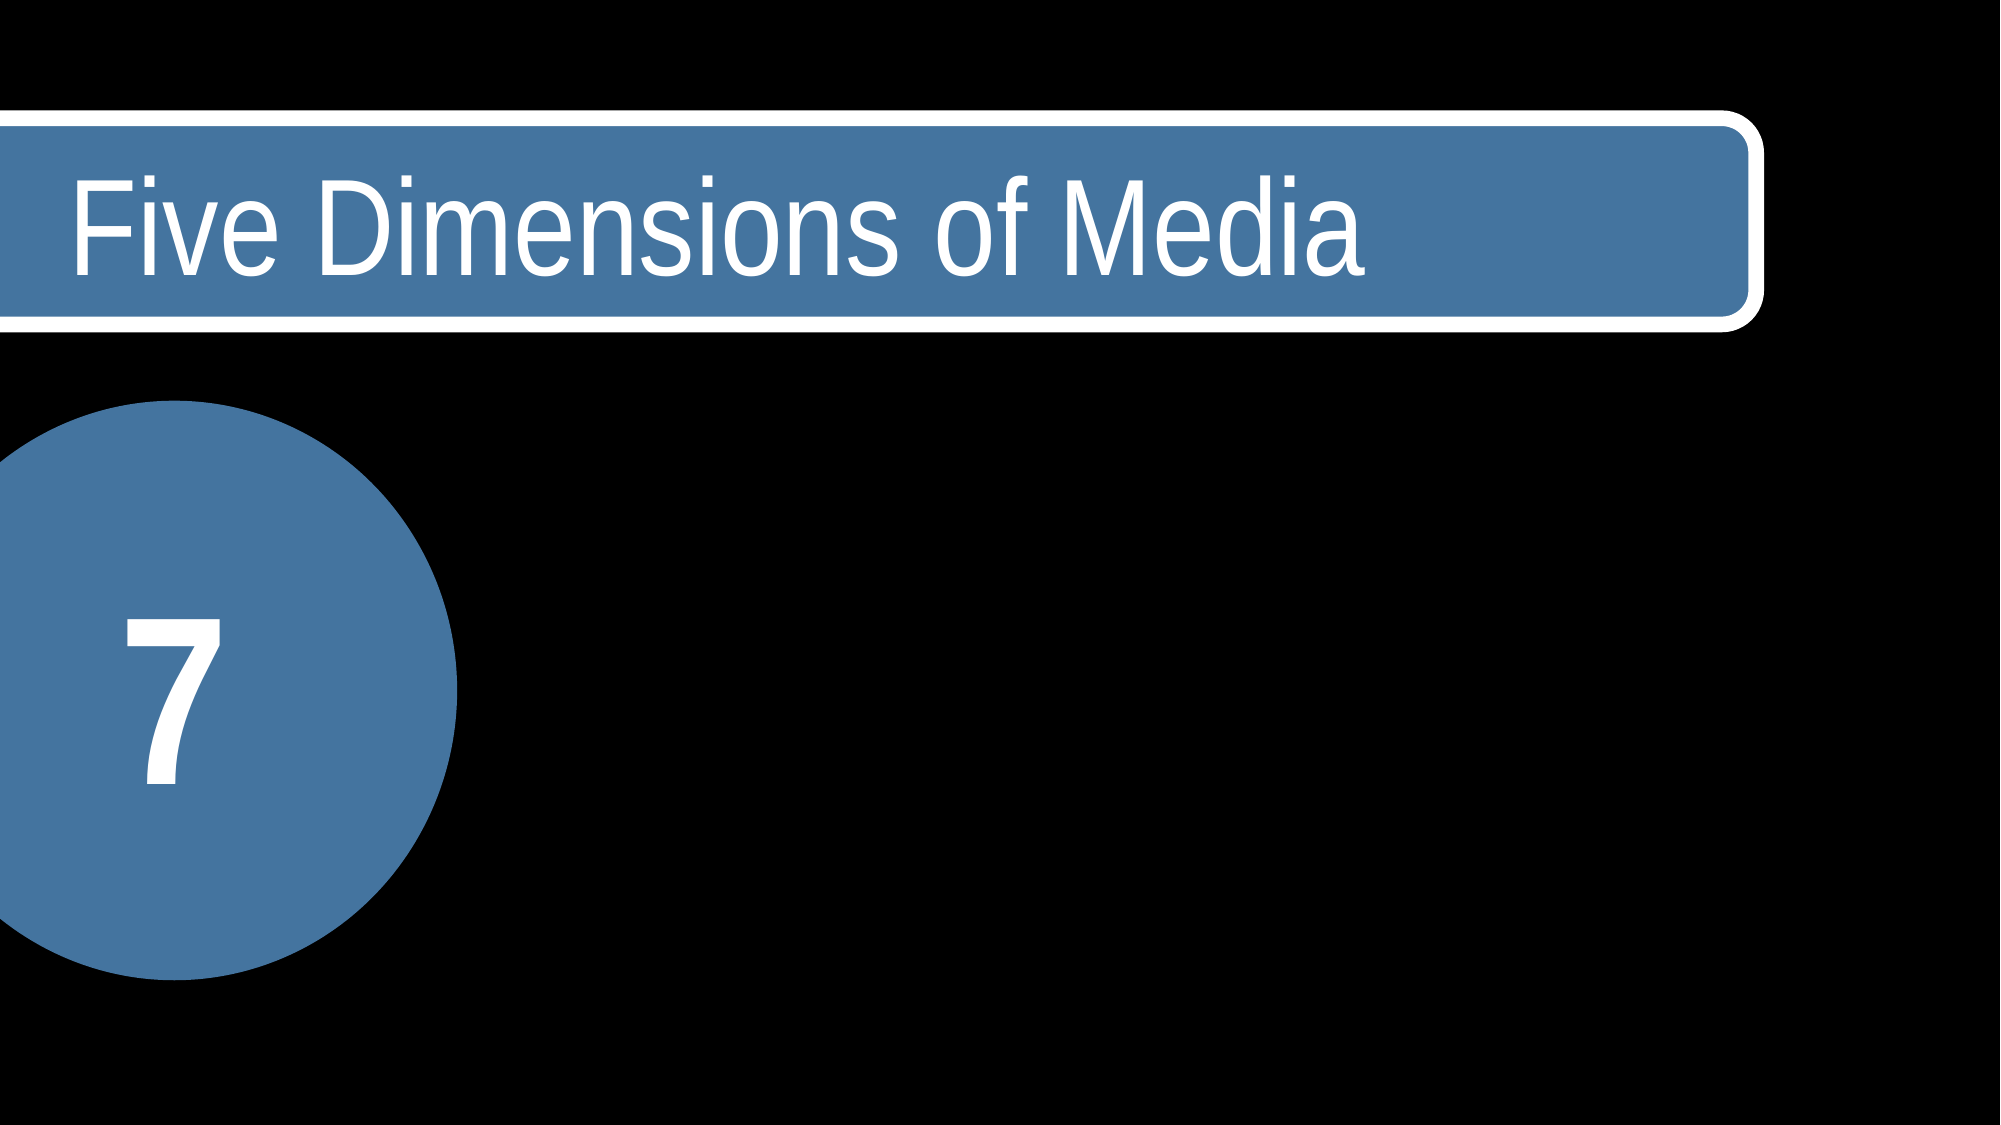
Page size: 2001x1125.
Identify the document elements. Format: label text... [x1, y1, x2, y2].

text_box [0, 400, 458, 981]
text_box Five Dimensions of Media [54, 130, 1486, 311]
text_box [0, 117, 1758, 326]
